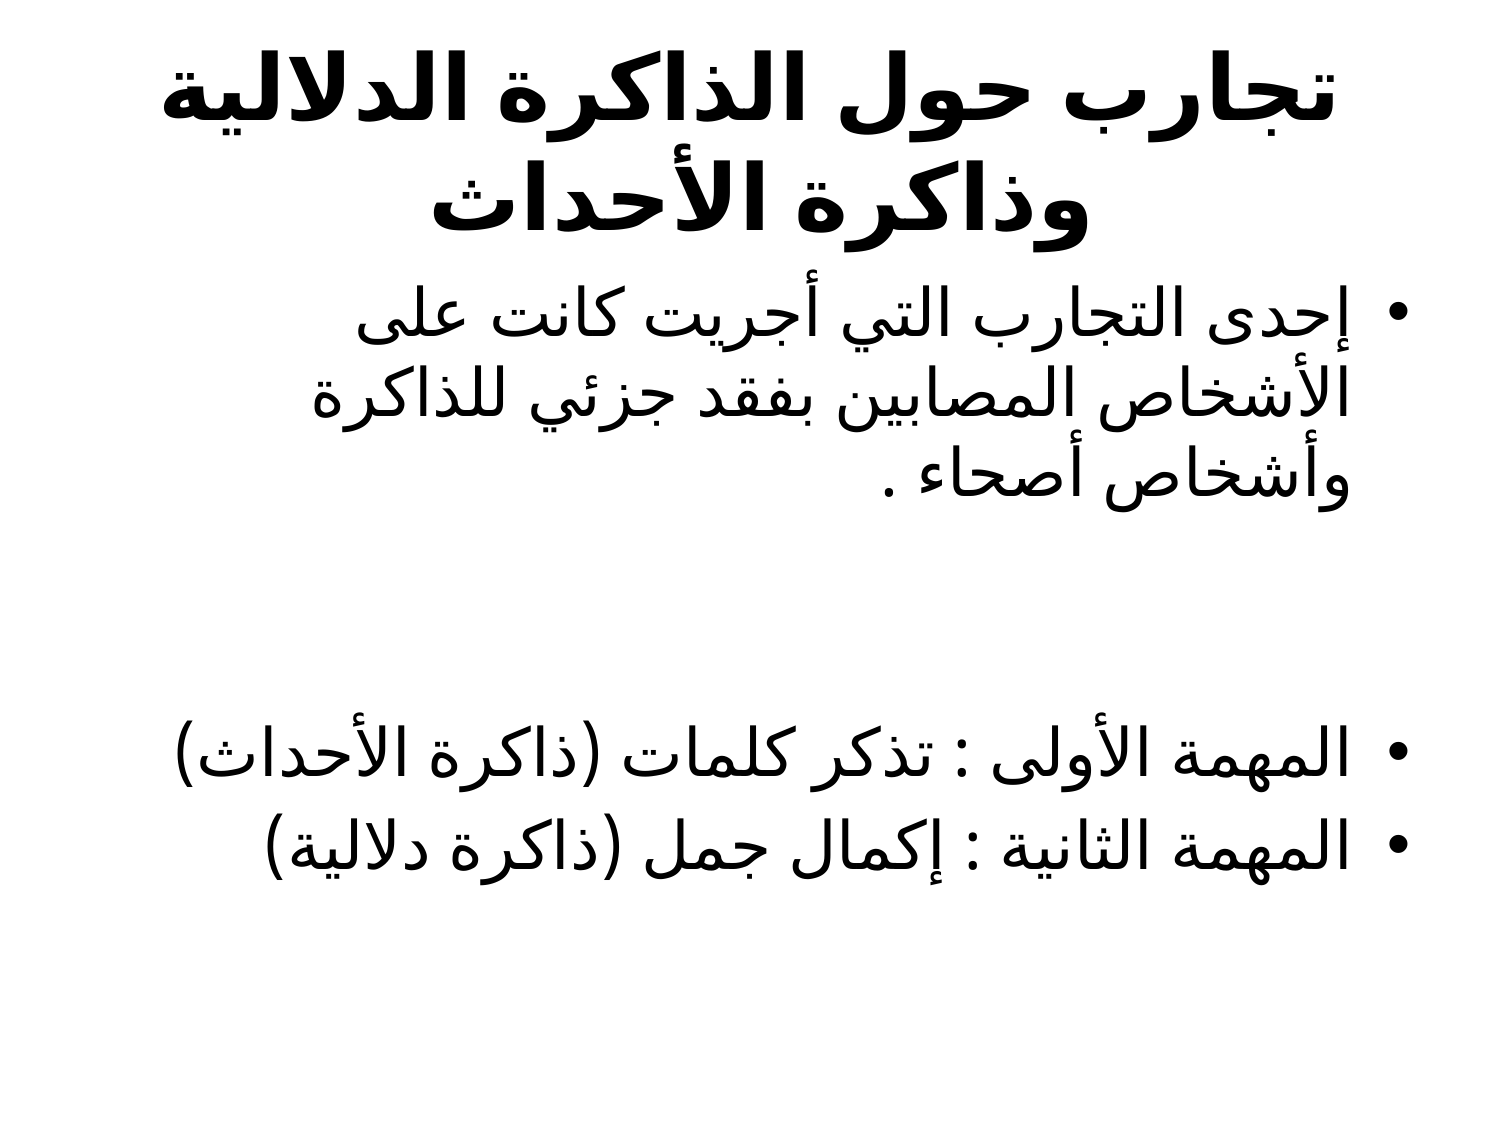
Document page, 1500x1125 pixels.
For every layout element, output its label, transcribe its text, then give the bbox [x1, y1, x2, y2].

title تجارب حول الذاكرة الدلالية وذاكرة الأحداث [75, 45, 1425, 233]
list إحدى التجارب التي أجريت كانت على الأشخاص المصابين بفقد جزئي للذاكرة وأشخاص أصحاء . المهمة الأولى : تذكر كلمات (ذاكرة الأحداث) المهمة الثانية : إكمال جمل (ذاكرة دلالية) [75, 262, 1425, 1005]
